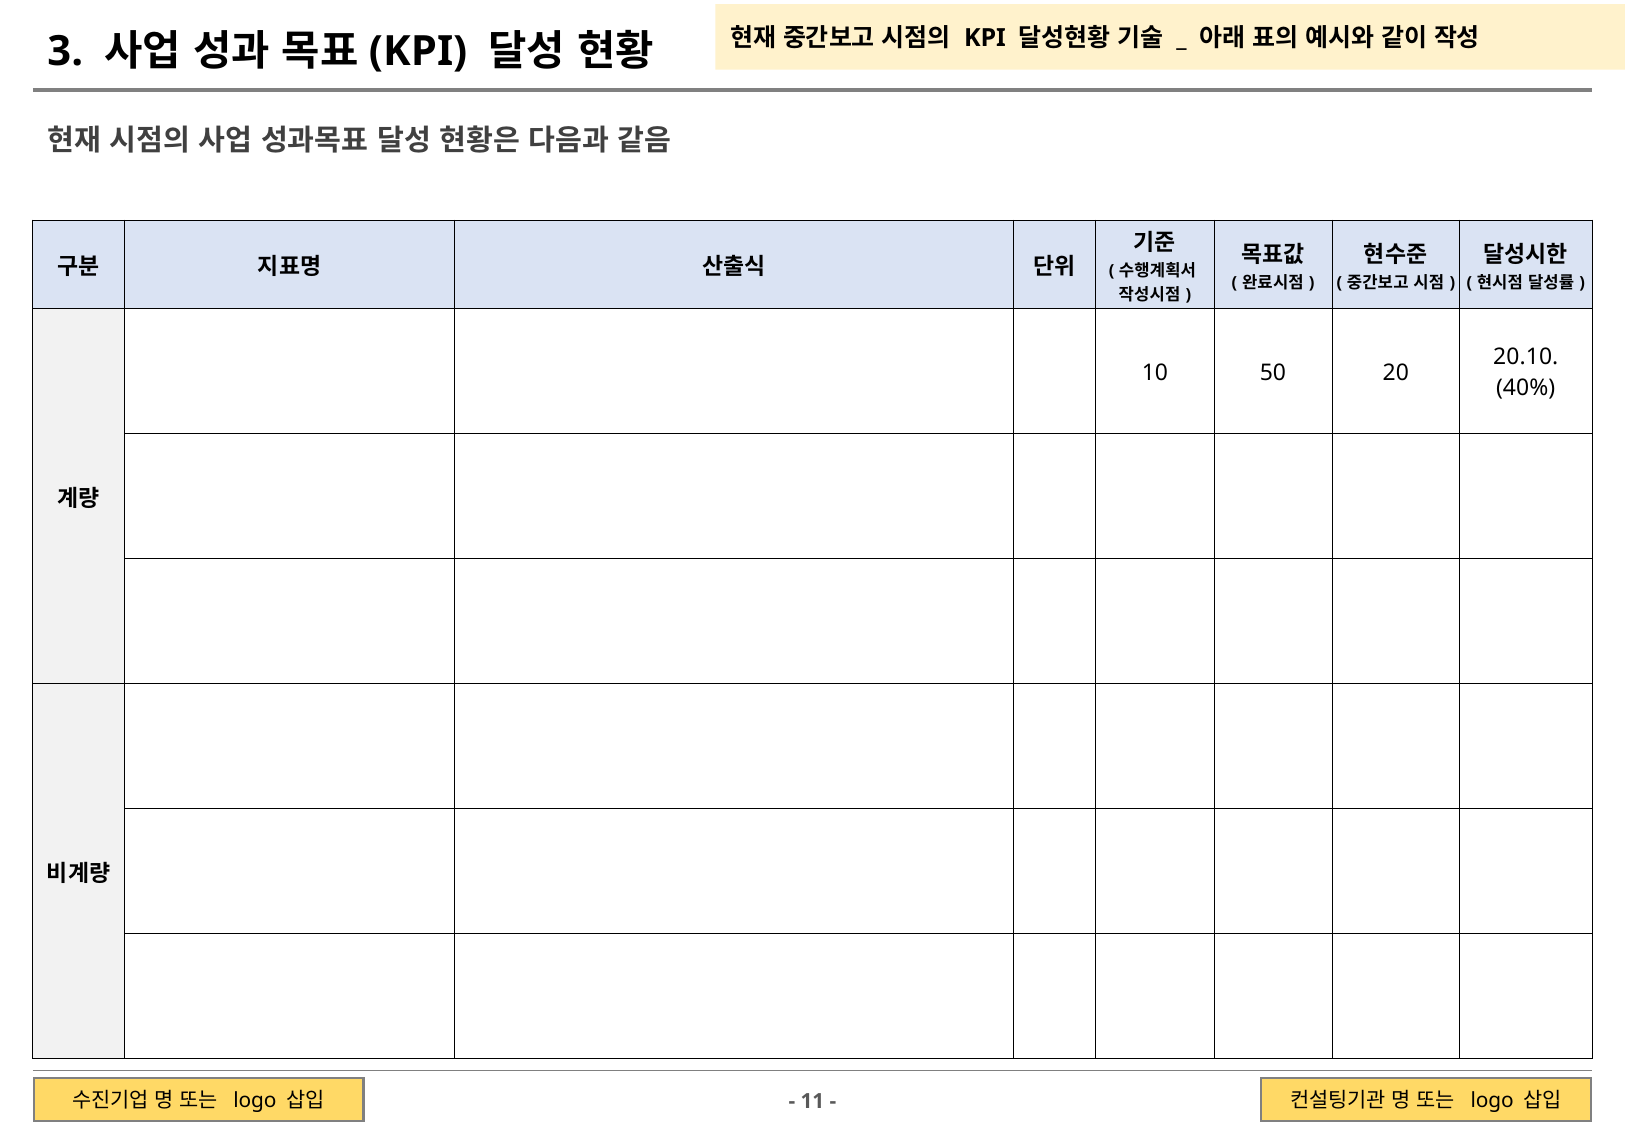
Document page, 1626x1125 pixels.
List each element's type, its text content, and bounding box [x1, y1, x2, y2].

text_box 현재 시점의 사업 성과목표 달성 현황은 다음과 같음 [32, 113, 1593, 164]
table_cell [455, 809, 1013, 933]
table_cell [1014, 309, 1095, 433]
table_header 기준 (수행계획서 작성시점) [1096, 221, 1214, 308]
text_box 3. 사업 성과 목표(KPI) 달성 현황 [32, 16, 1061, 81]
table_cell [1460, 684, 1592, 808]
table_cell [455, 559, 1013, 683]
table_cell [1096, 809, 1214, 933]
table_header 산출식 [455, 221, 1013, 308]
table_cell [1096, 934, 1214, 1058]
table_cell [455, 434, 1013, 558]
table_cell [1215, 809, 1332, 933]
table_cell [1215, 434, 1332, 558]
table_header 현수준 (중간보고 시점) [1333, 221, 1459, 308]
table_cell [1096, 434, 1214, 558]
table_cell [125, 309, 454, 433]
table_cell [125, 934, 454, 1058]
table_cell [1333, 559, 1459, 683]
table_cell 50 [1215, 309, 1332, 433]
table_cell [1460, 934, 1592, 1058]
table_cell 10 [1096, 309, 1214, 433]
table_cell [455, 684, 1013, 808]
table_cell [1333, 809, 1459, 933]
table_cell [125, 809, 454, 933]
table_cell [1215, 684, 1332, 808]
table_cell [1333, 934, 1459, 1058]
table_cell [1215, 559, 1332, 683]
table_cell [1096, 684, 1214, 808]
table_cell [1460, 559, 1592, 683]
table_cell 20.10. (40%) [1460, 309, 1592, 433]
table_header 지표명 [125, 221, 454, 308]
table_header 단위 [1014, 221, 1095, 308]
table_cell [1014, 809, 1095, 933]
table_header 목표값 (완료시점) [1215, 221, 1332, 308]
text_box 현재 중간보고 시점의 KPI 달성현황 기술 _ 아래 표의 예시와 같이 작성 [715, 4, 1625, 70]
table_header 구분 [33, 221, 124, 308]
table_cell 계량 [33, 309, 124, 683]
table_cell [1014, 434, 1095, 558]
table_cell [1096, 559, 1214, 683]
table_cell [455, 309, 1013, 433]
table_cell [1333, 684, 1459, 808]
table_cell 비계량 [33, 684, 124, 1058]
table_cell [1215, 934, 1332, 1058]
table_cell [1014, 684, 1095, 808]
table_cell [1460, 809, 1592, 933]
table_cell [1333, 434, 1459, 558]
table_header 달성시한 (현시점 달성률) [1460, 221, 1592, 308]
table_cell [455, 934, 1013, 1058]
table_cell [125, 559, 454, 683]
table_cell [1460, 434, 1592, 558]
table_cell [125, 434, 454, 558]
table_cell [1014, 559, 1095, 683]
table_cell [125, 684, 454, 808]
table_cell [1014, 934, 1095, 1058]
table_cell 20 [1333, 309, 1459, 433]
